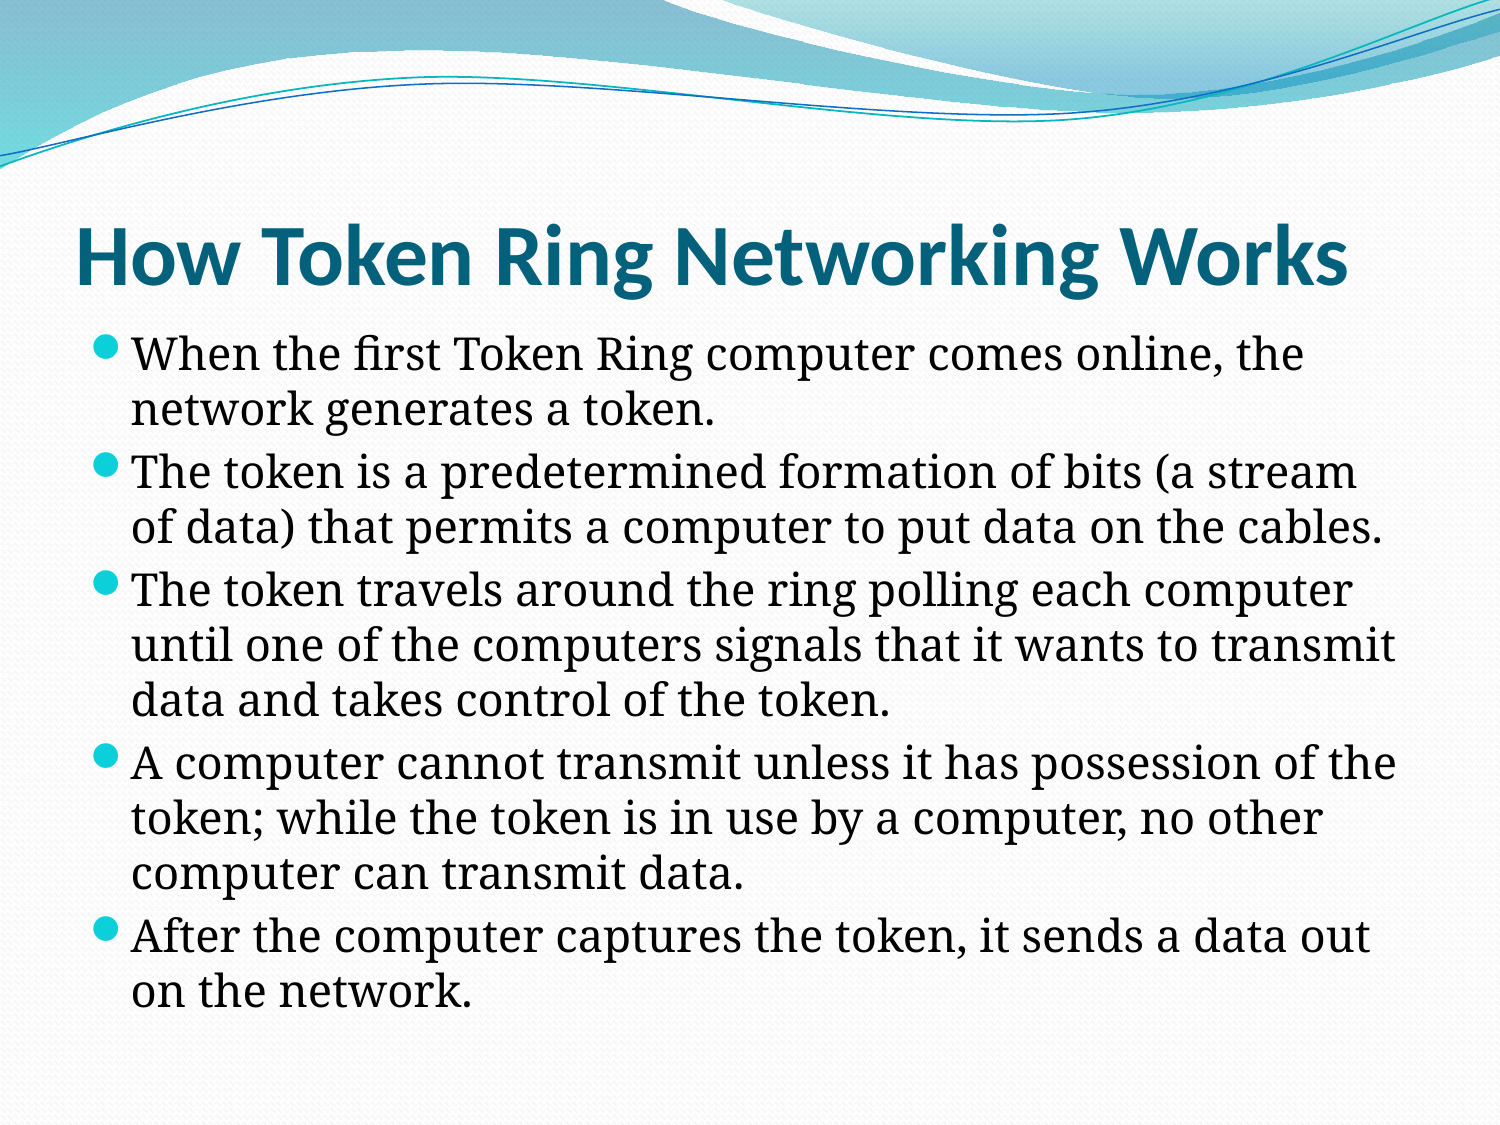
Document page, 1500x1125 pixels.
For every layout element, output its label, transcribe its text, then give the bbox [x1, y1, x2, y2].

list When the first Token Ring computer comes online, the network generates a token. The token is a predetermined formation of bits (a stream of data) that permits a computer to put data on the cables. The token travels around the ring polling each computer until one of the computers signals that it wants to transmit data and takes control of the token. A computer cannot transmit unless it has possession of the token; while the token is in use by a computer, no other computer can transmit data. After the computer captures the token, it sends a data out on the network. [75, 317, 1425, 1038]
title How Token Ring Networking Works [75, 115, 1500, 303]
